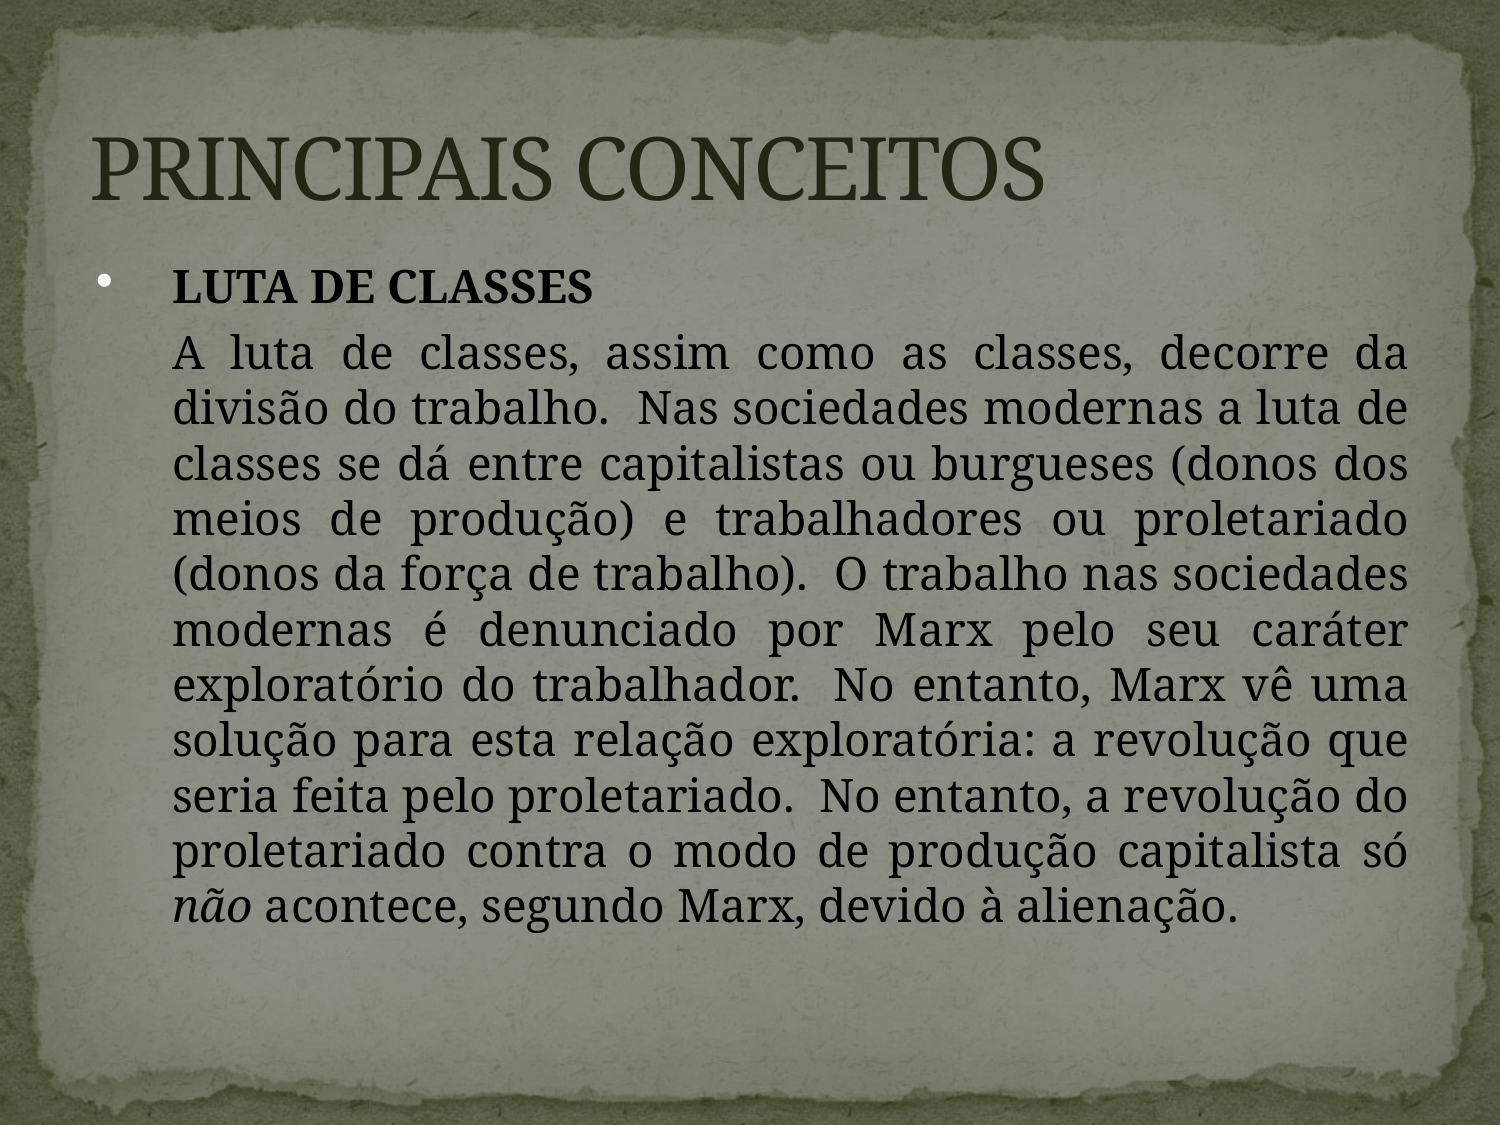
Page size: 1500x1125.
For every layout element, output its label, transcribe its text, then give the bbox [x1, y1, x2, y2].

title PRINCIPAIS CONCEITOS [74, 24, 1425, 225]
list LUTA DE CLASSES A luta de classes, assim como as classes, decorre da divisão do trabalho. Nas sociedades modernas a luta de classes se dá entre capitalistas ou burgueses (donos dos meios de produção) e trabalhadores ou proletariado (donos da força de trabalho). O trabalho nas sociedades modernas é denunciado por Marx pelo seu caráter exploratório do trabalhador. No entanto, Marx vê uma solução para esta relação exploratória: a revolução que seria feita pelo proletariado. No entanto, a revolução do proletariado contra o modo de produção capitalista só não acontece, segundo Marx, devido à alienação. [75, 249, 1425, 1000]
